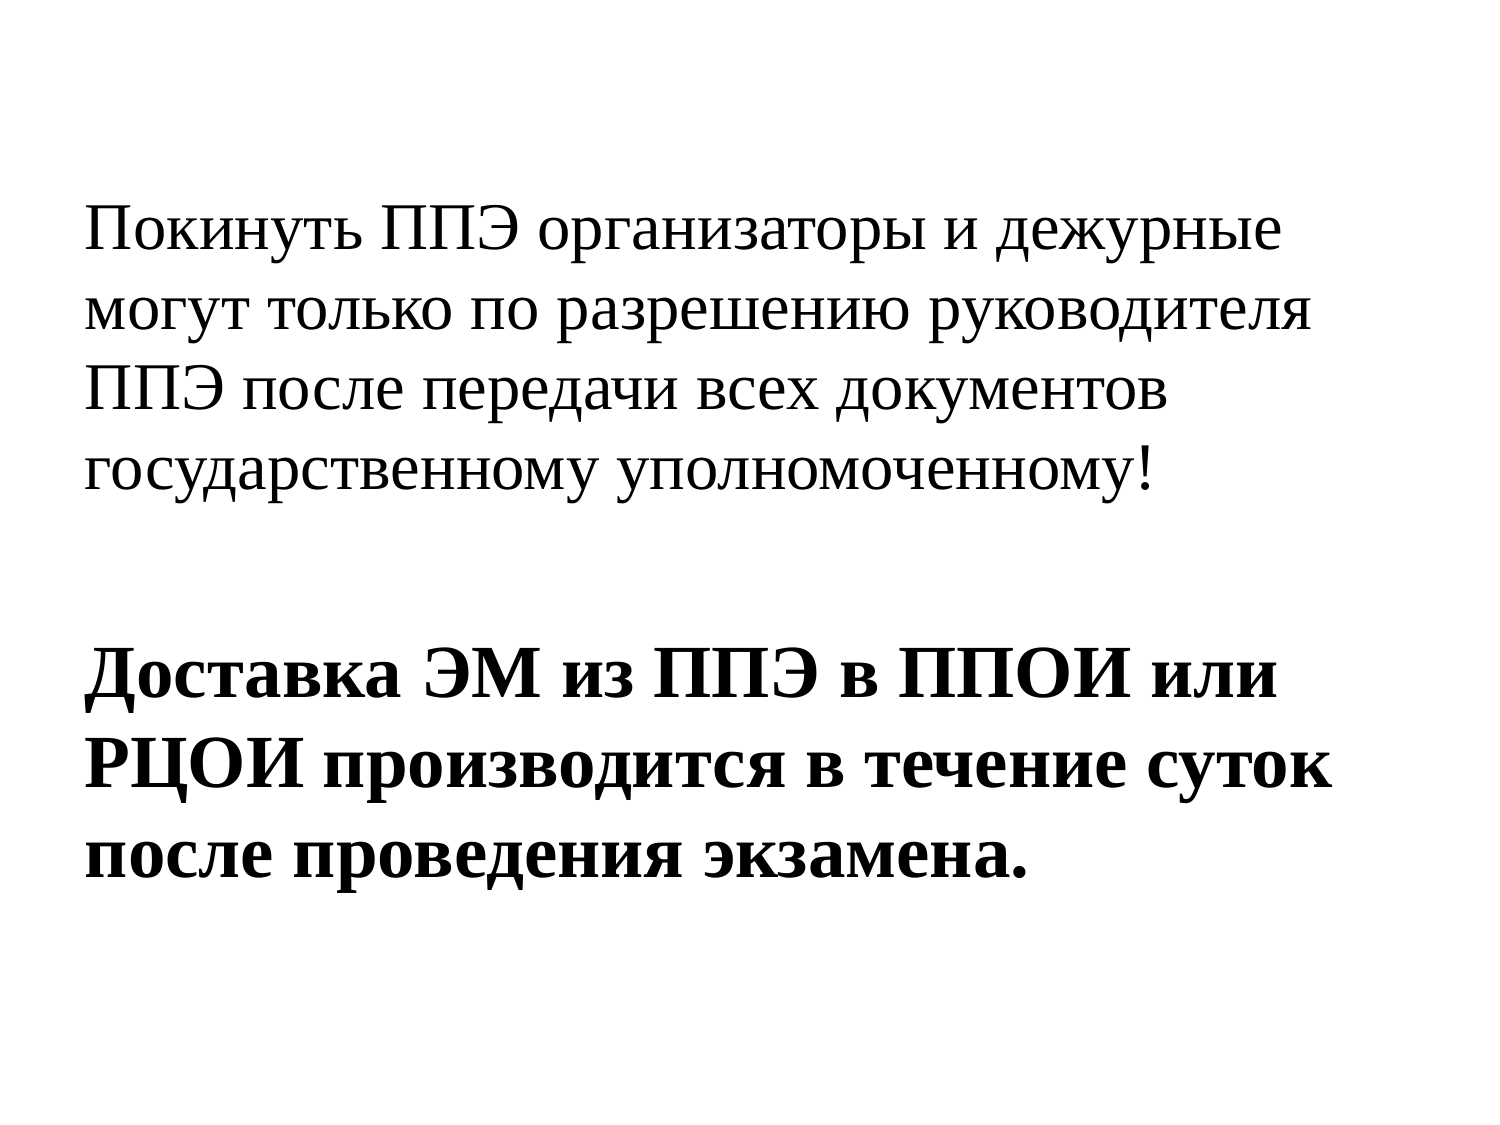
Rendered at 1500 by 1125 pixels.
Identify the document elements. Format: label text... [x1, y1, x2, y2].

text_box Покинуть ППЭ организаторы и дежурные могут только по разрешению руководителя ППЭ после передачи всех документов государственному уполномоченному! Доставка ЭМ из ППЭ в ППОИ или РЦОИ производится в течение суток после проведения экзамена. [70, 175, 1405, 901]
